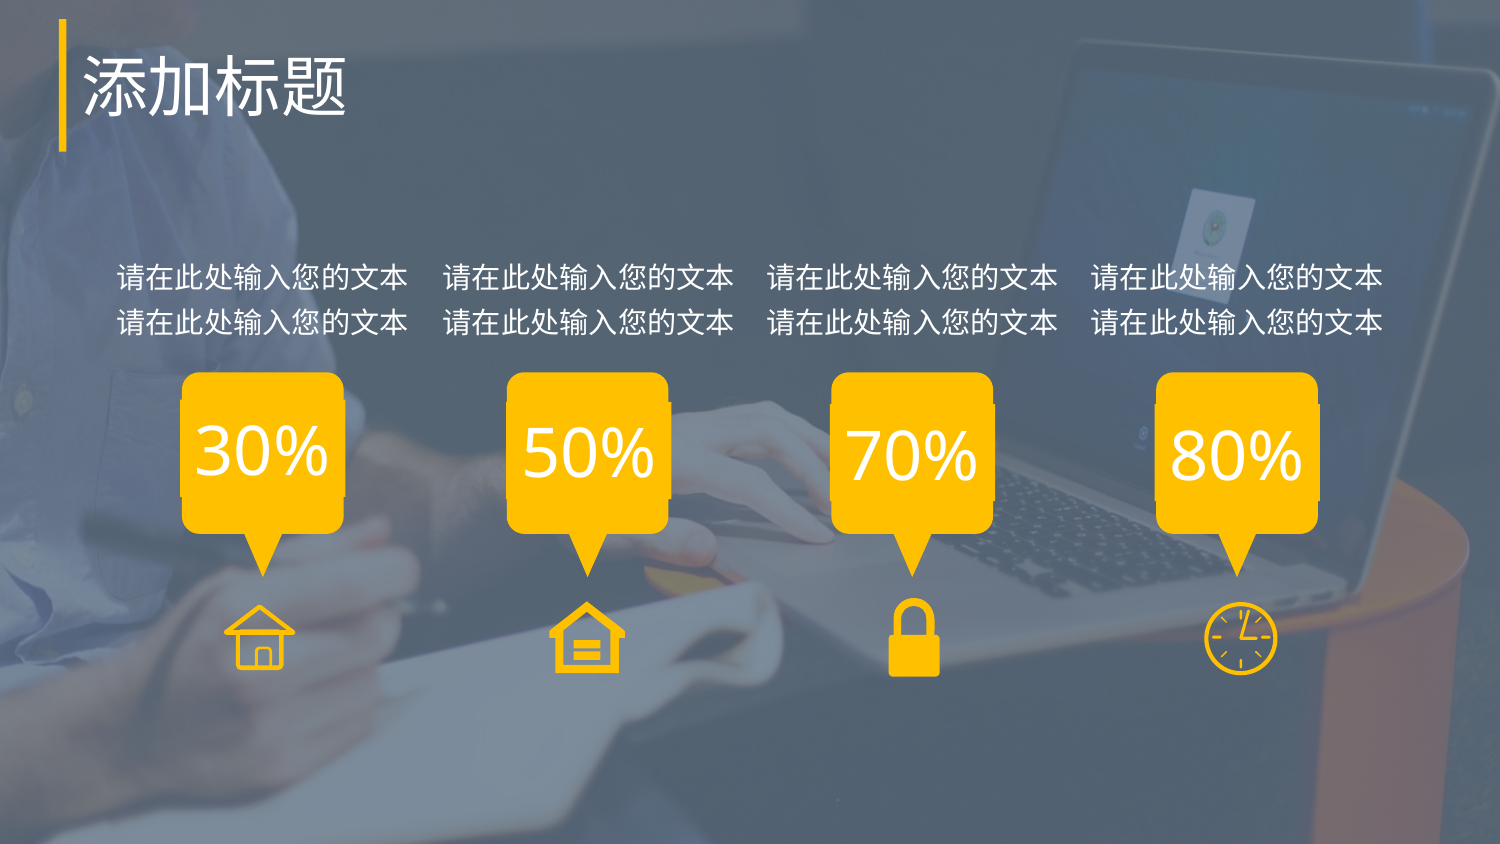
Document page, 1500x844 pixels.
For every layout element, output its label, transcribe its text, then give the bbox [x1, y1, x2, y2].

text_box 请在此处输入您的文本 请在此处输入您的文本 [98, 241, 424, 348]
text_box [181, 372, 344, 578]
text_box 添加标题 [66, 37, 503, 133]
text_box 请在此处输入您的文本 请在此处输入您的文本 [424, 241, 747, 348]
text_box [223, 604, 296, 671]
picture [0, 0, 1500, 844]
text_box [1156, 372, 1318, 578]
text_box [549, 601, 625, 674]
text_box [831, 372, 994, 578]
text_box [506, 372, 669, 578]
text_box 请在此处输入您的文本 请在此处输入您的文本 [1072, 241, 1402, 348]
text_box [888, 597, 940, 677]
text_box 请在此处输入您的文本 请在此处输入您的文本 [747, 241, 1072, 348]
text_box [58, 18, 67, 153]
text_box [1204, 602, 1278, 676]
